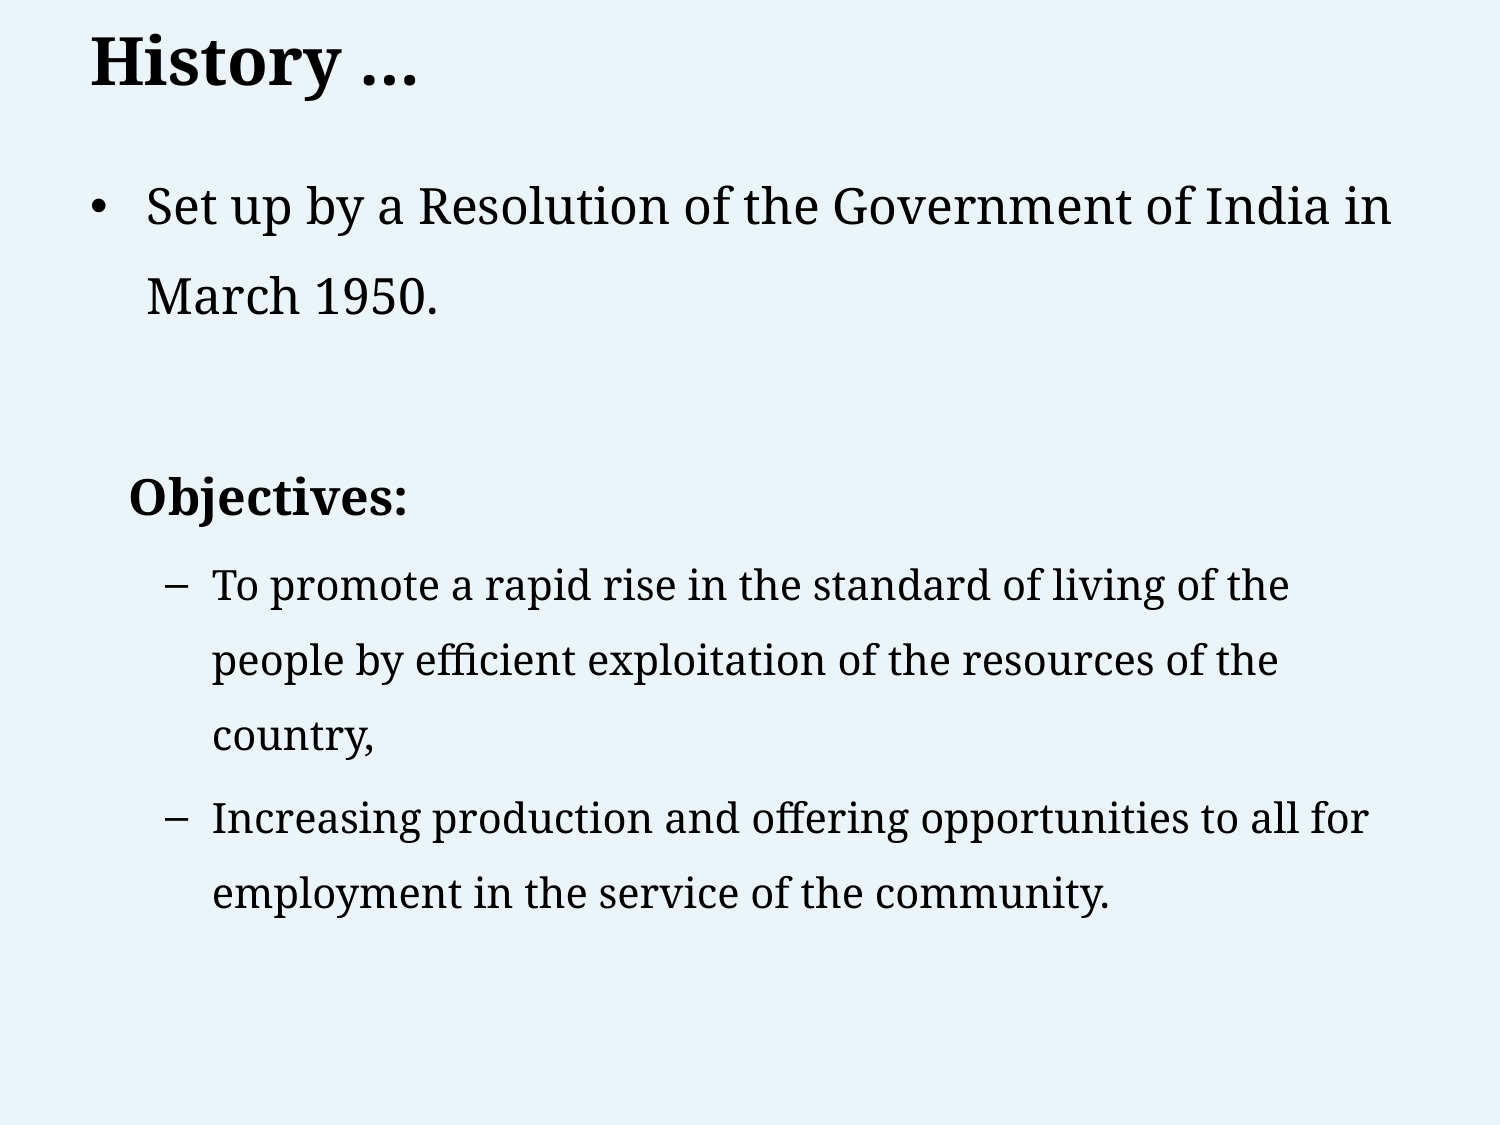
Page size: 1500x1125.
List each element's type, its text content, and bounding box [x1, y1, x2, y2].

title History … [75, 0, 1425, 118]
list Set up by a Resolution of the Government of India in March 1950. Objectives: To promote a rapid rise in the standard of living of the people by efficient exploitation of the resources of the country, Increasing production and offering opportunities to all for employment in the service of the community. [75, 137, 1425, 1075]
